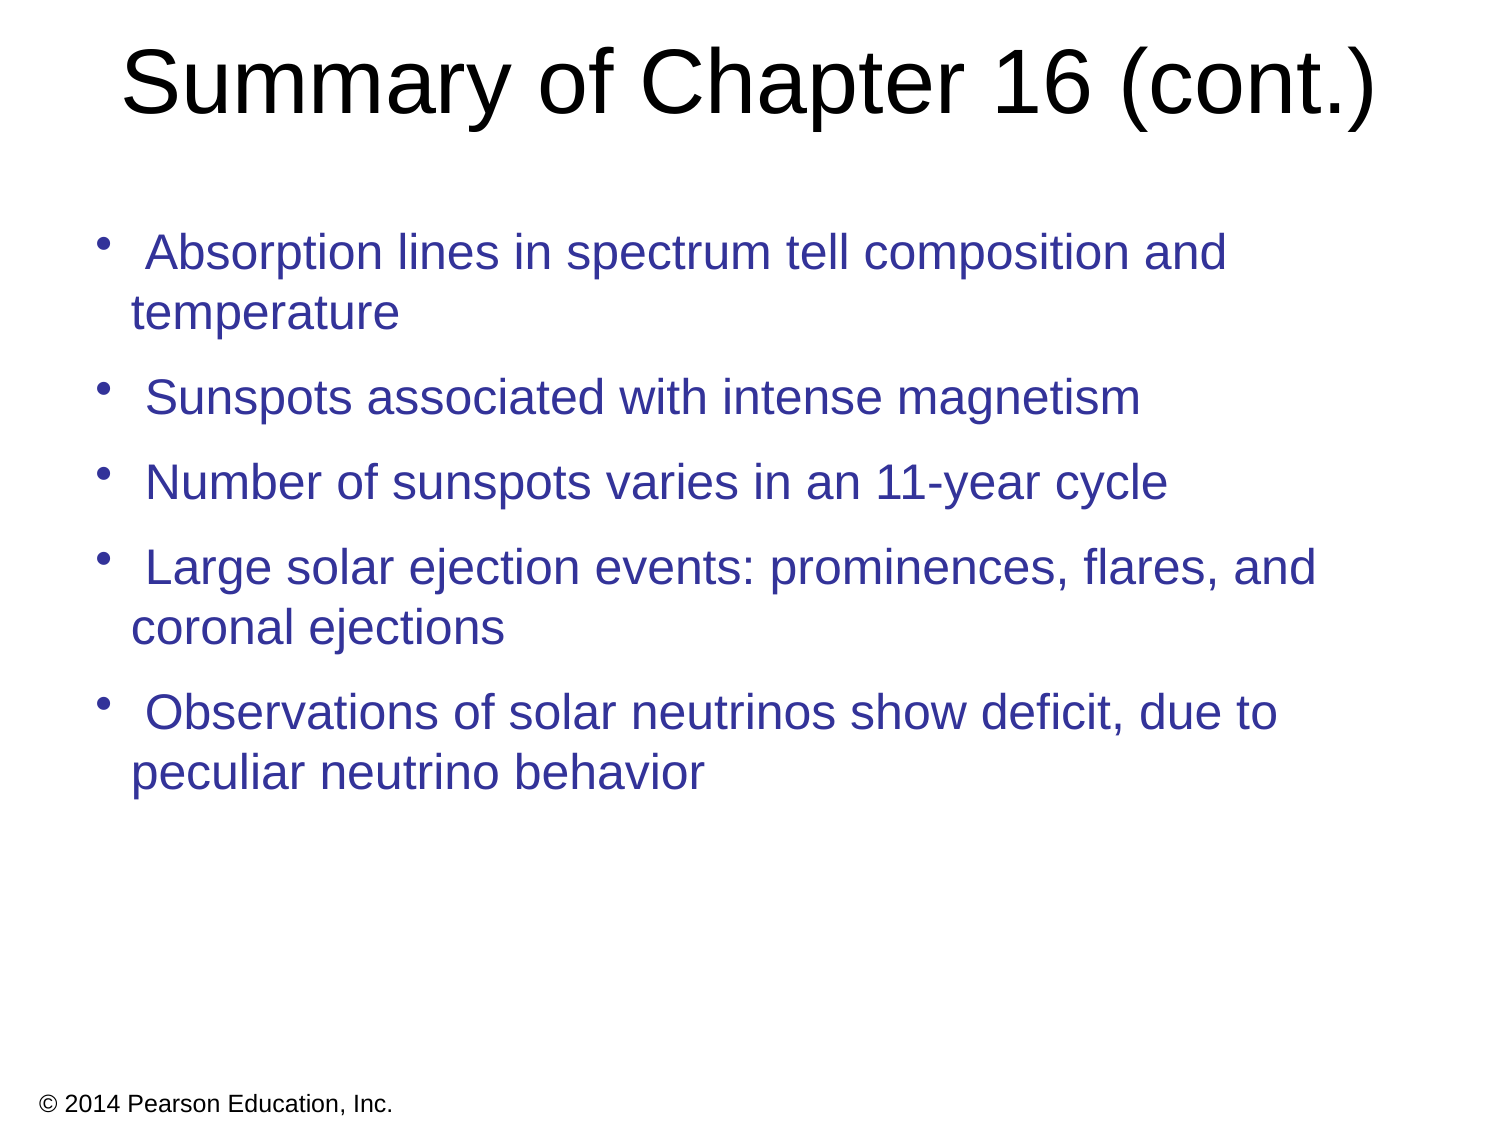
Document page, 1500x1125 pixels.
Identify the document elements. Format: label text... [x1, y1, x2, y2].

title Summary of Chapter 16 (cont.) [50, 0, 1450, 172]
text_box Absorption lines in spectrum tell composition and temperature Sunspots associated with intense magnetism Number of sunspots varies in an 11-year cycle Large solar ejection events: prominences, flares, and coronal ejections Observations of solar neutrinos show deficit, due to peculiar neutrino behavior [80, 212, 1419, 808]
